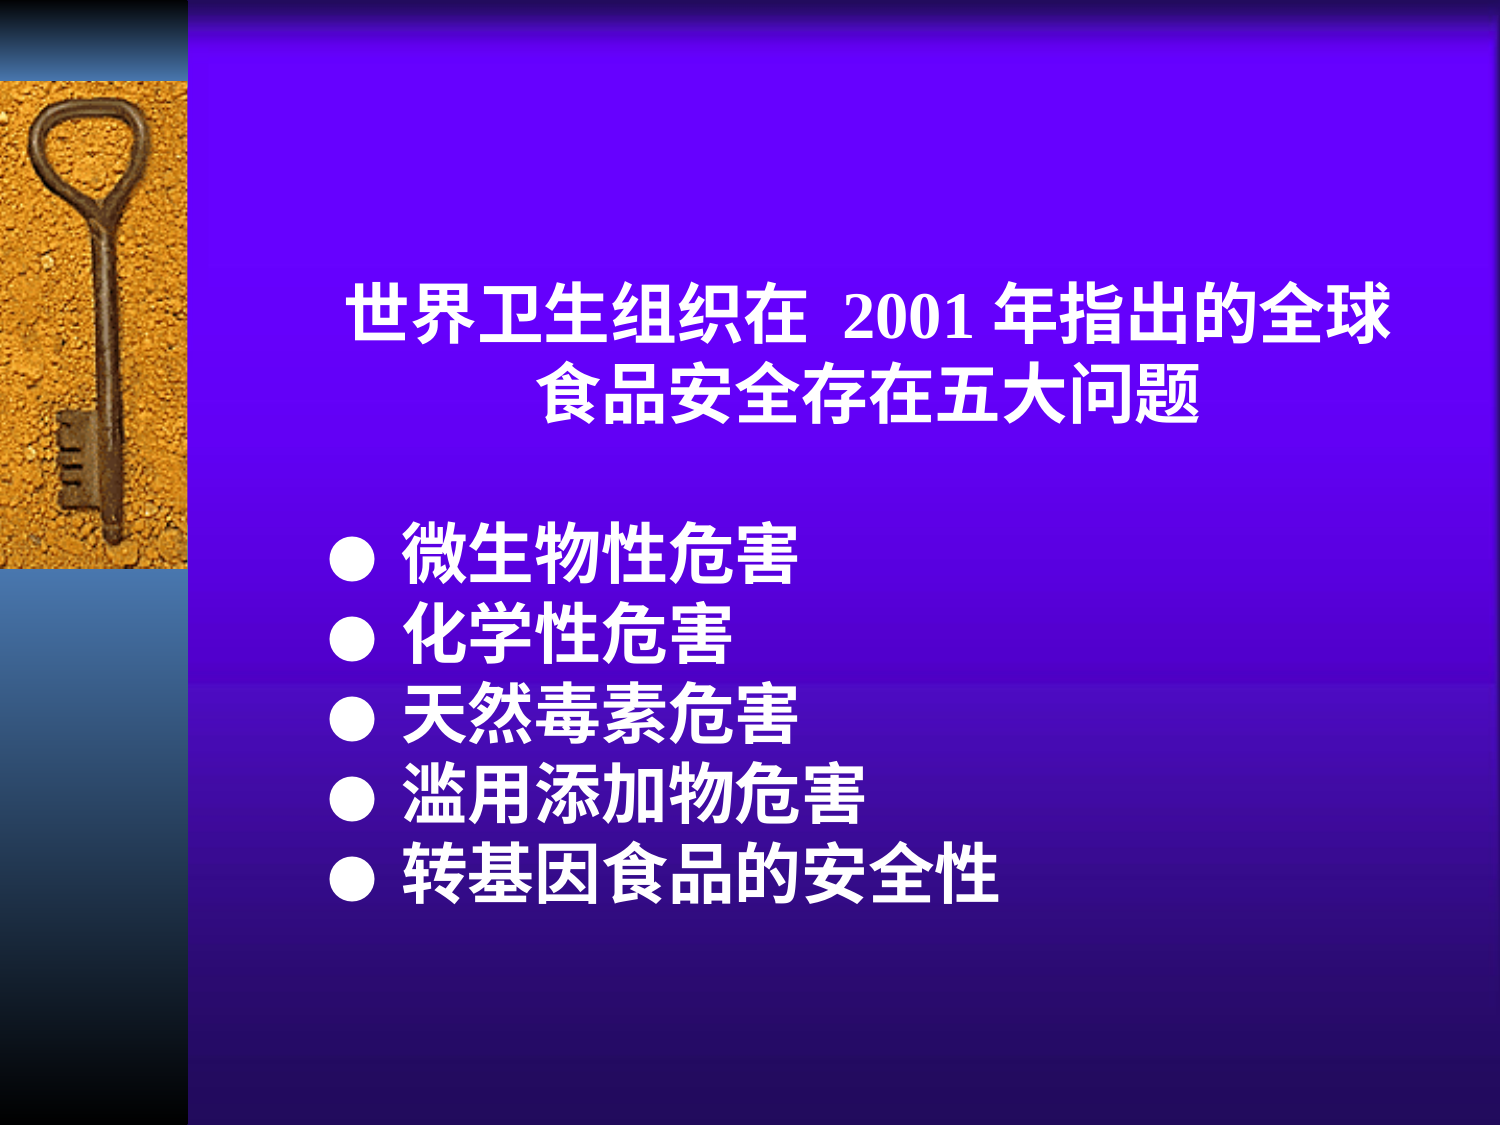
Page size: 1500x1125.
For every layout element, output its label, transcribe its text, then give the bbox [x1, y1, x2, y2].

text_box 世界卫生组织在 2001年指出的全球 食品安全存在五大问题 ● 微生物性危害 ● 化学性危害 ● 天然毒素危害 ● 滥用添加物危害 ● 转基因食品的安全性 [312, 184, 1424, 969]
picture [0, 0, 1500, 1125]
